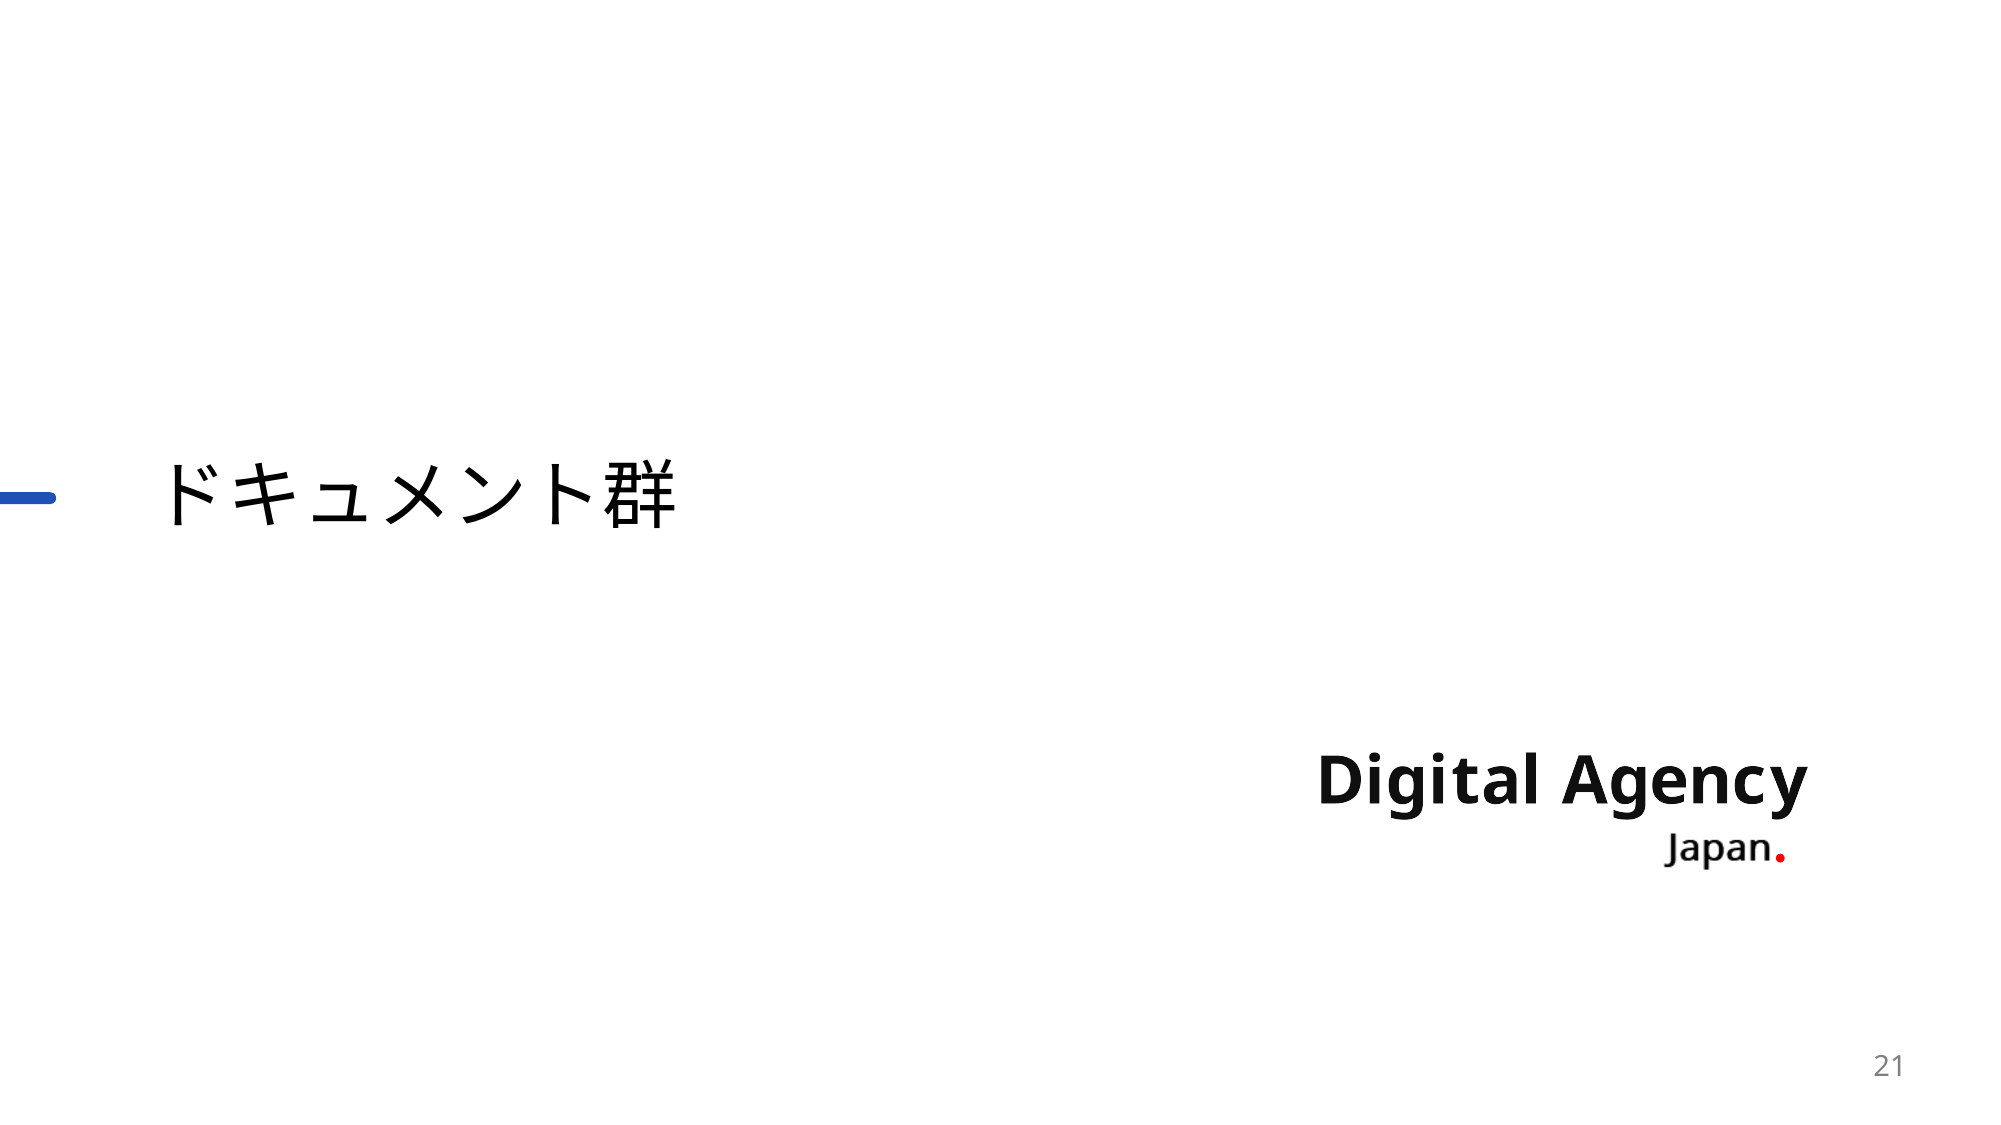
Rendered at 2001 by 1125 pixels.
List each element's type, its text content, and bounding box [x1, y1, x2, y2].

picture [1289, 720, 1840, 893]
slide_number 21 [1471, 1036, 1922, 1097]
title ドキュメント群 [137, 449, 1863, 547]
